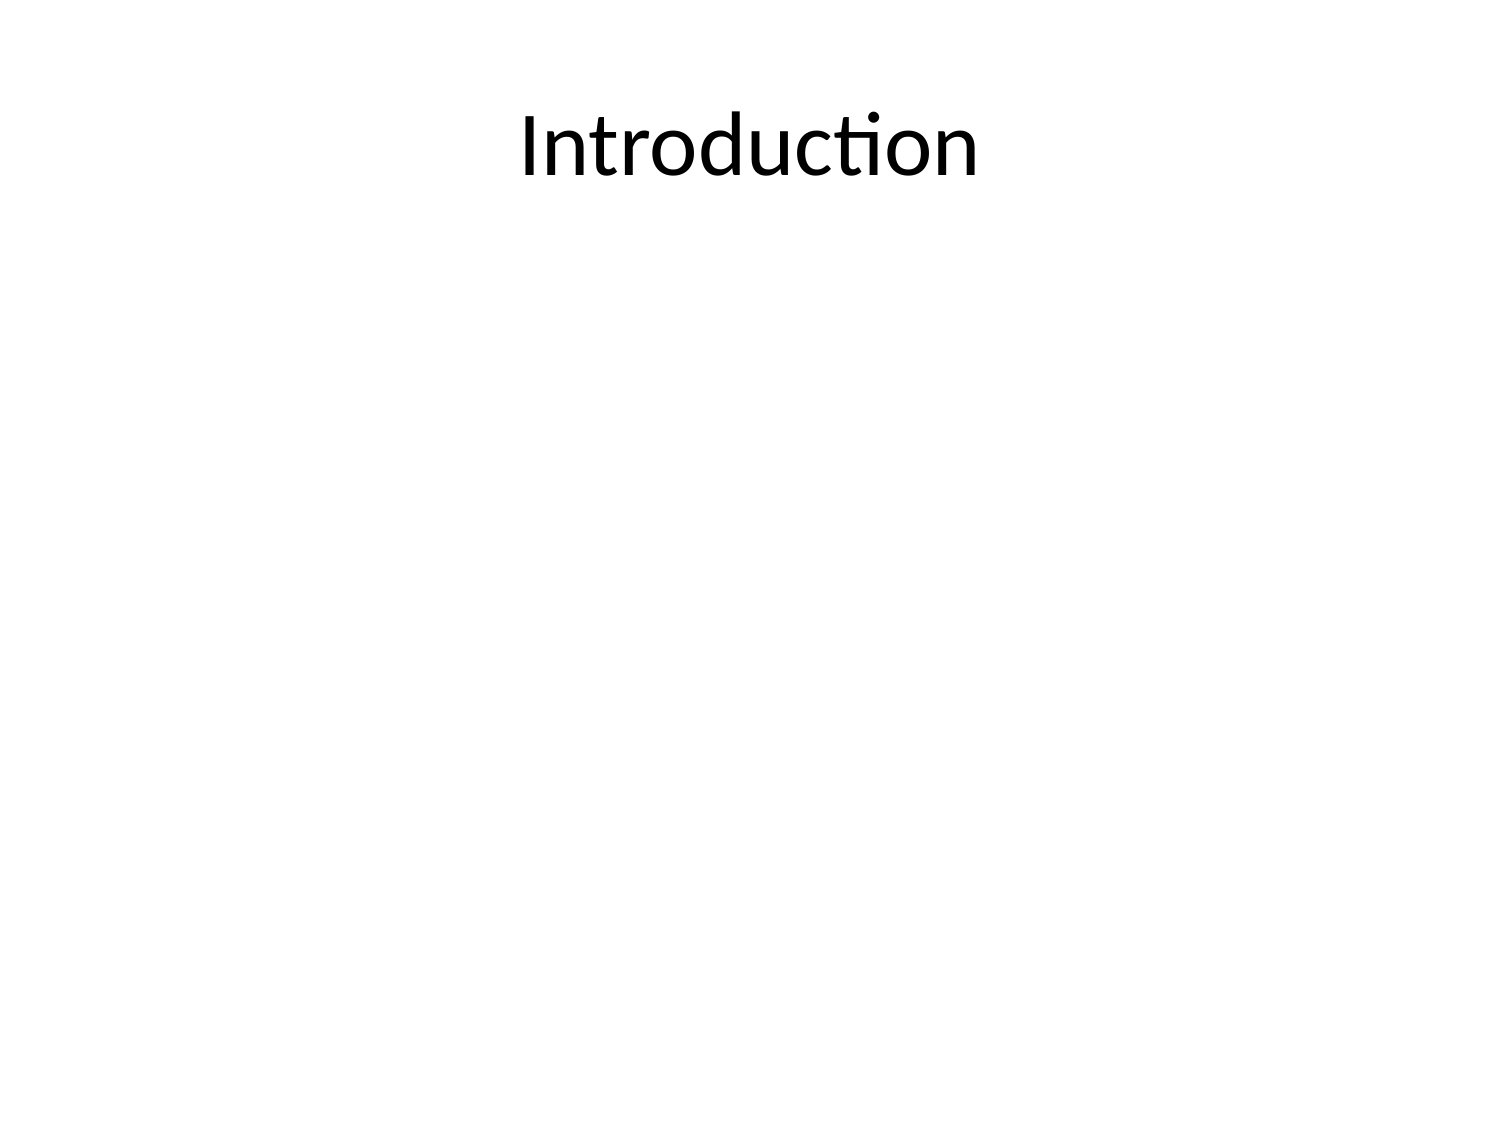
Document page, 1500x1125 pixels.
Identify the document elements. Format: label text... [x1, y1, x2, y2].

title Introduction [75, 45, 1425, 233]
